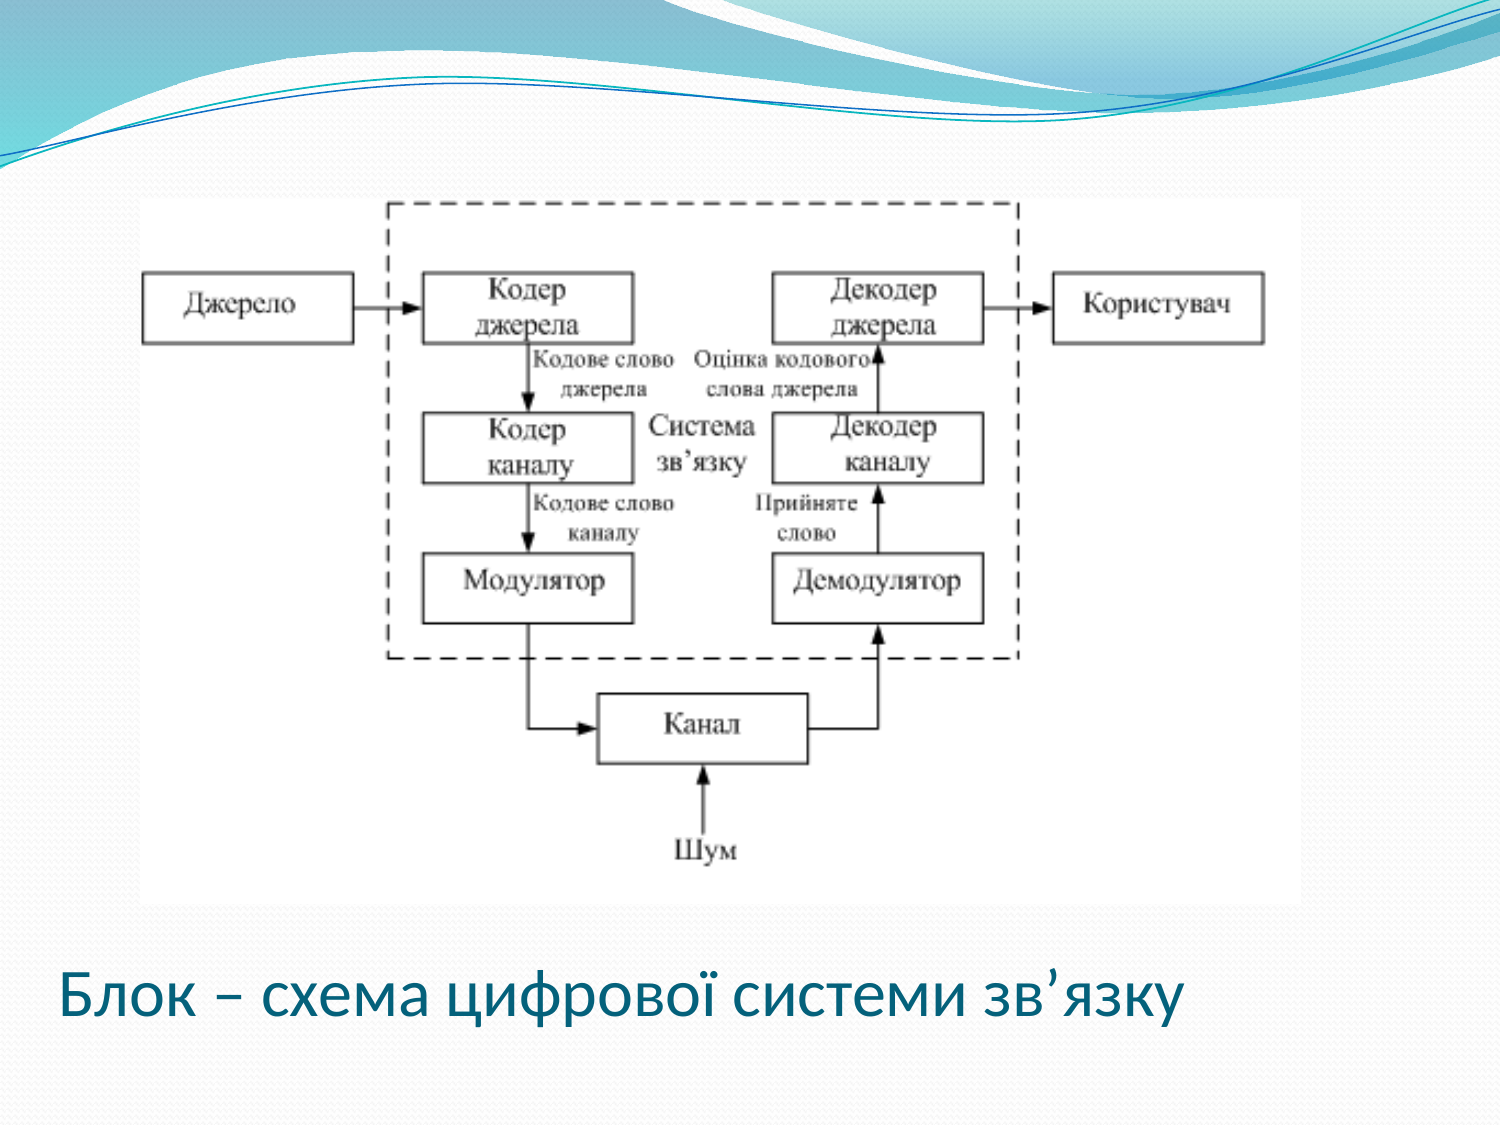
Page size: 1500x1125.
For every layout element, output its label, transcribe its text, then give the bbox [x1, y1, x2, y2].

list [140, 198, 1301, 904]
title Блок – схема цифрової системи зв’язку [58, 937, 1409, 1125]
